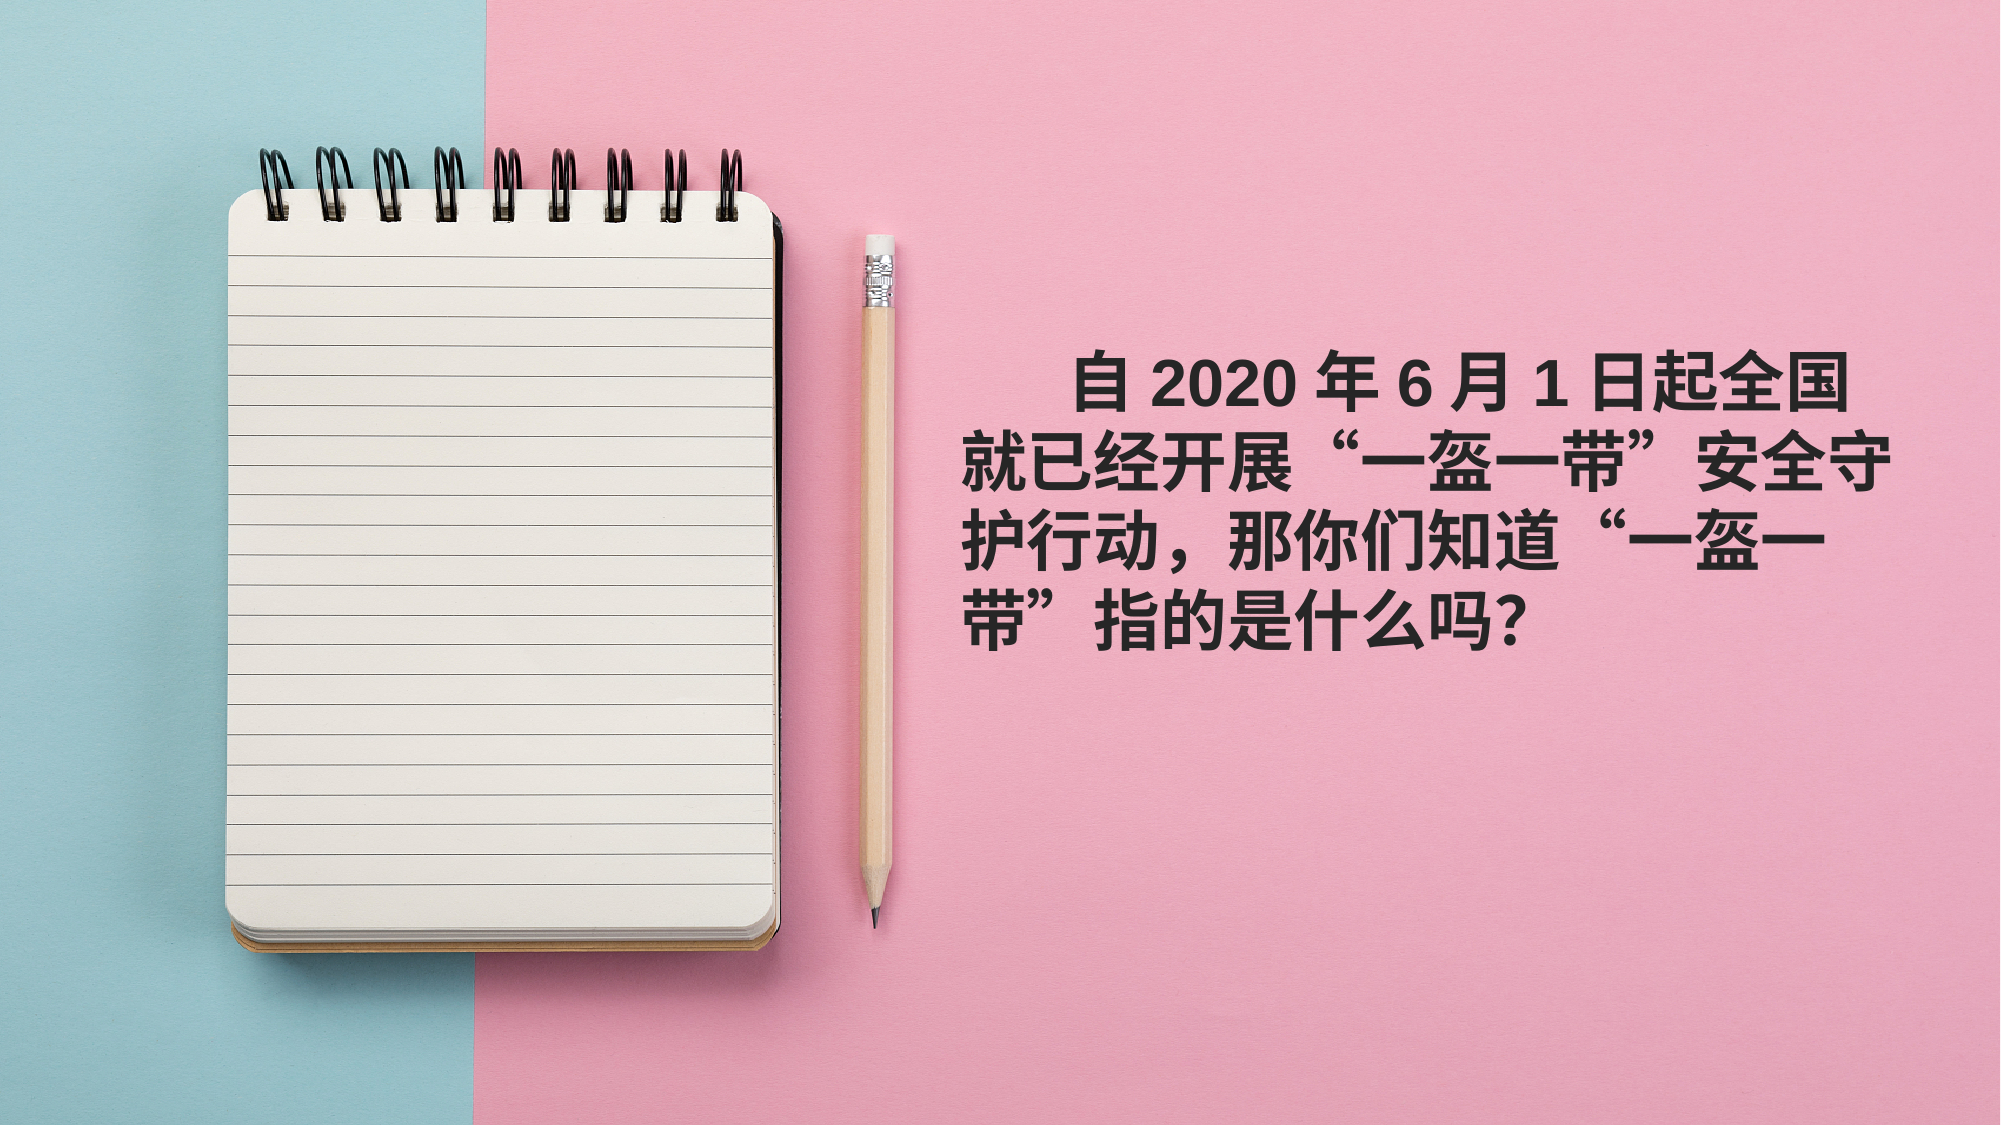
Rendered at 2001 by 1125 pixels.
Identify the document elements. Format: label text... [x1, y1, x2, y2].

text_box 自2020年6月1日起全国就已经开展“一盔一带”安全守护行动，那你们知道“一盔一带”指的是什么吗？ [945, 331, 1912, 667]
picture [0, 0, 2001, 1125]
